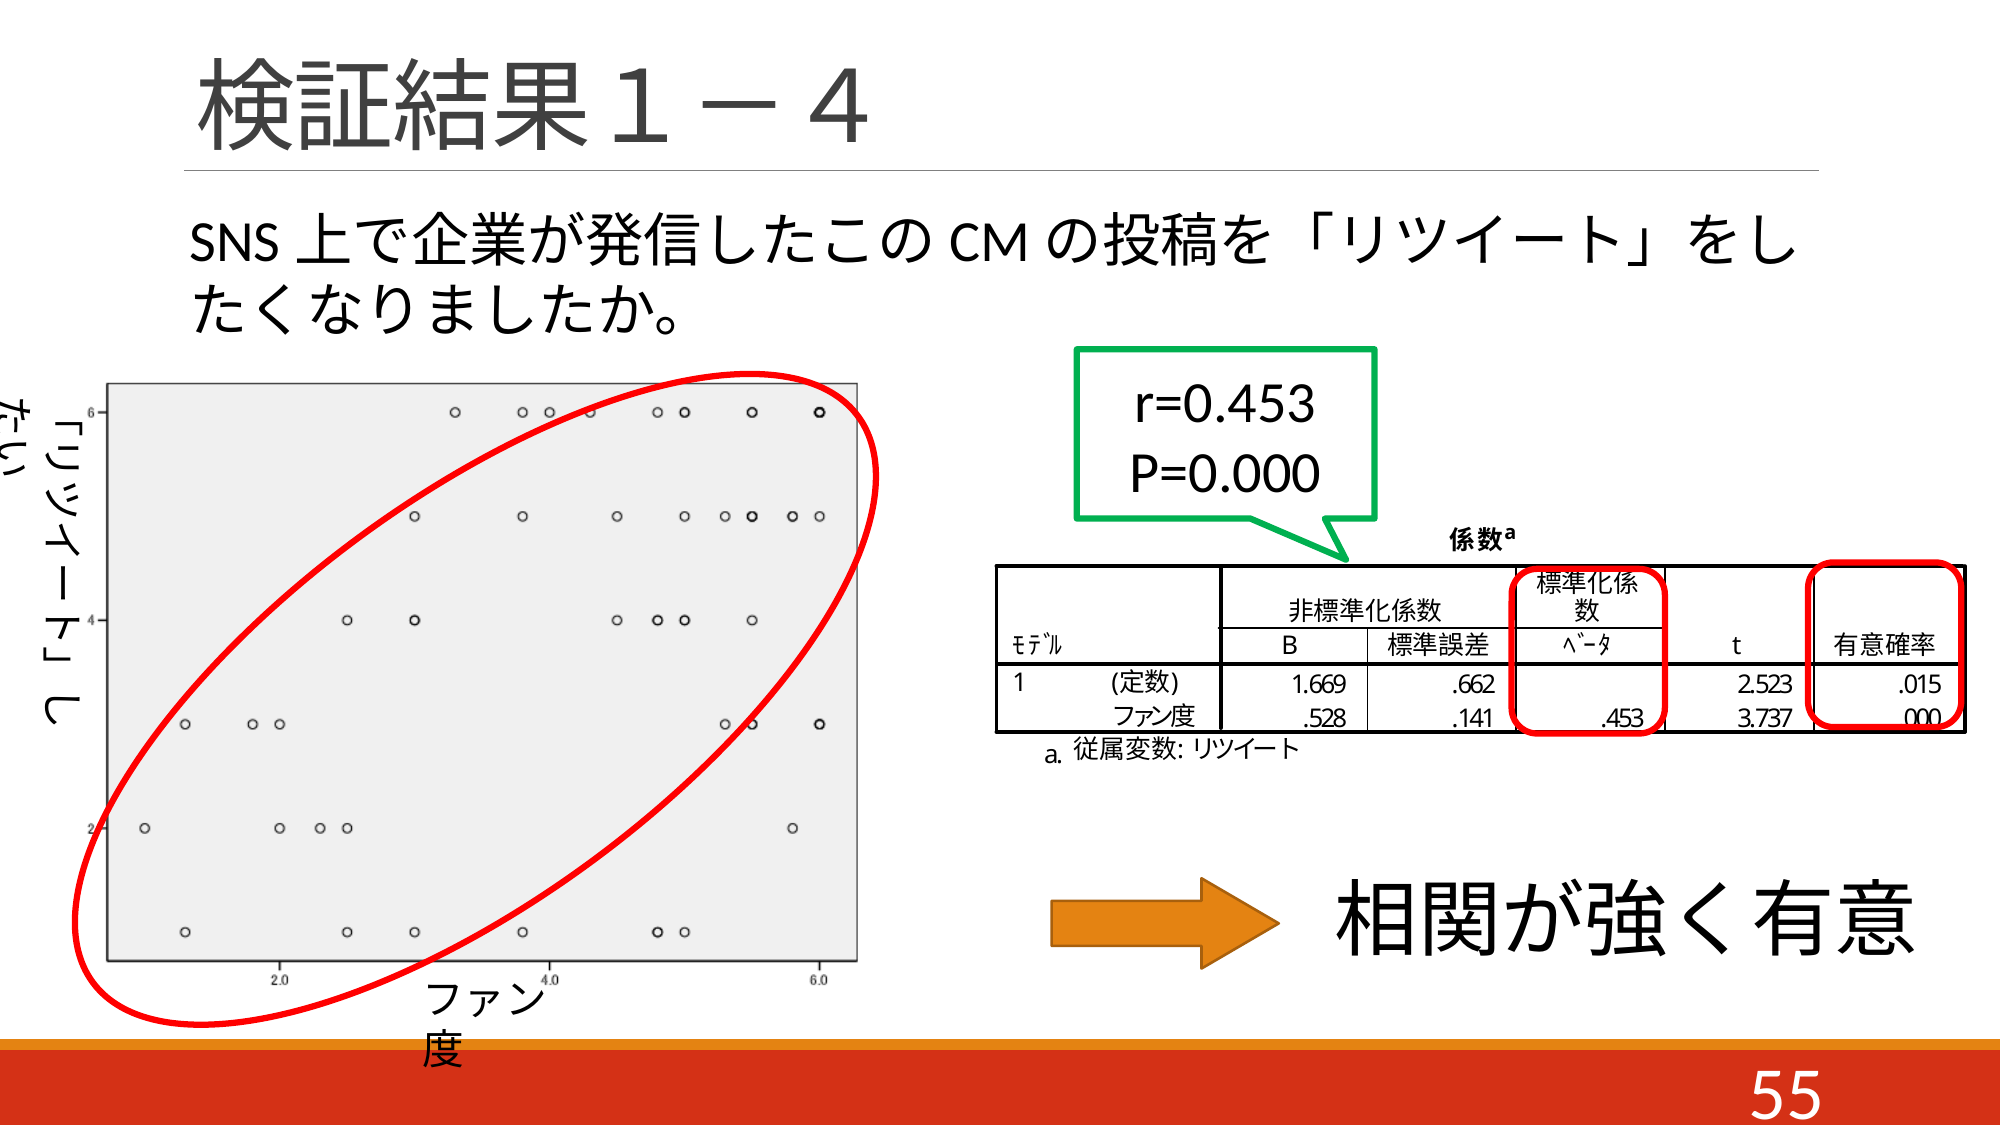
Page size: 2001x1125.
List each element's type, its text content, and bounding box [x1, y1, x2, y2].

slide_number 55 [1624, 1059, 1840, 1120]
picture [82, 366, 874, 994]
text_box [73, 880, 79, 959]
text_box SNS上で企業が発信したこのCMの投稿を「リツイート」をしたくなりましたか。 [174, 195, 1857, 351]
picture [976, 497, 2000, 803]
text_box 相関が強く有意 [1307, 858, 1945, 974]
text_box ファン度 [407, 1002, 589, 1081]
text_box r=0.453 P=0.000 [1075, 347, 1376, 494]
text_box 「リツイート」したい [15, 380, 79, 757]
text_box [110, 1002, 332, 1027]
title 検証結果１－４ [180, 28, 1830, 171]
text_box [1050, 877, 1281, 970]
